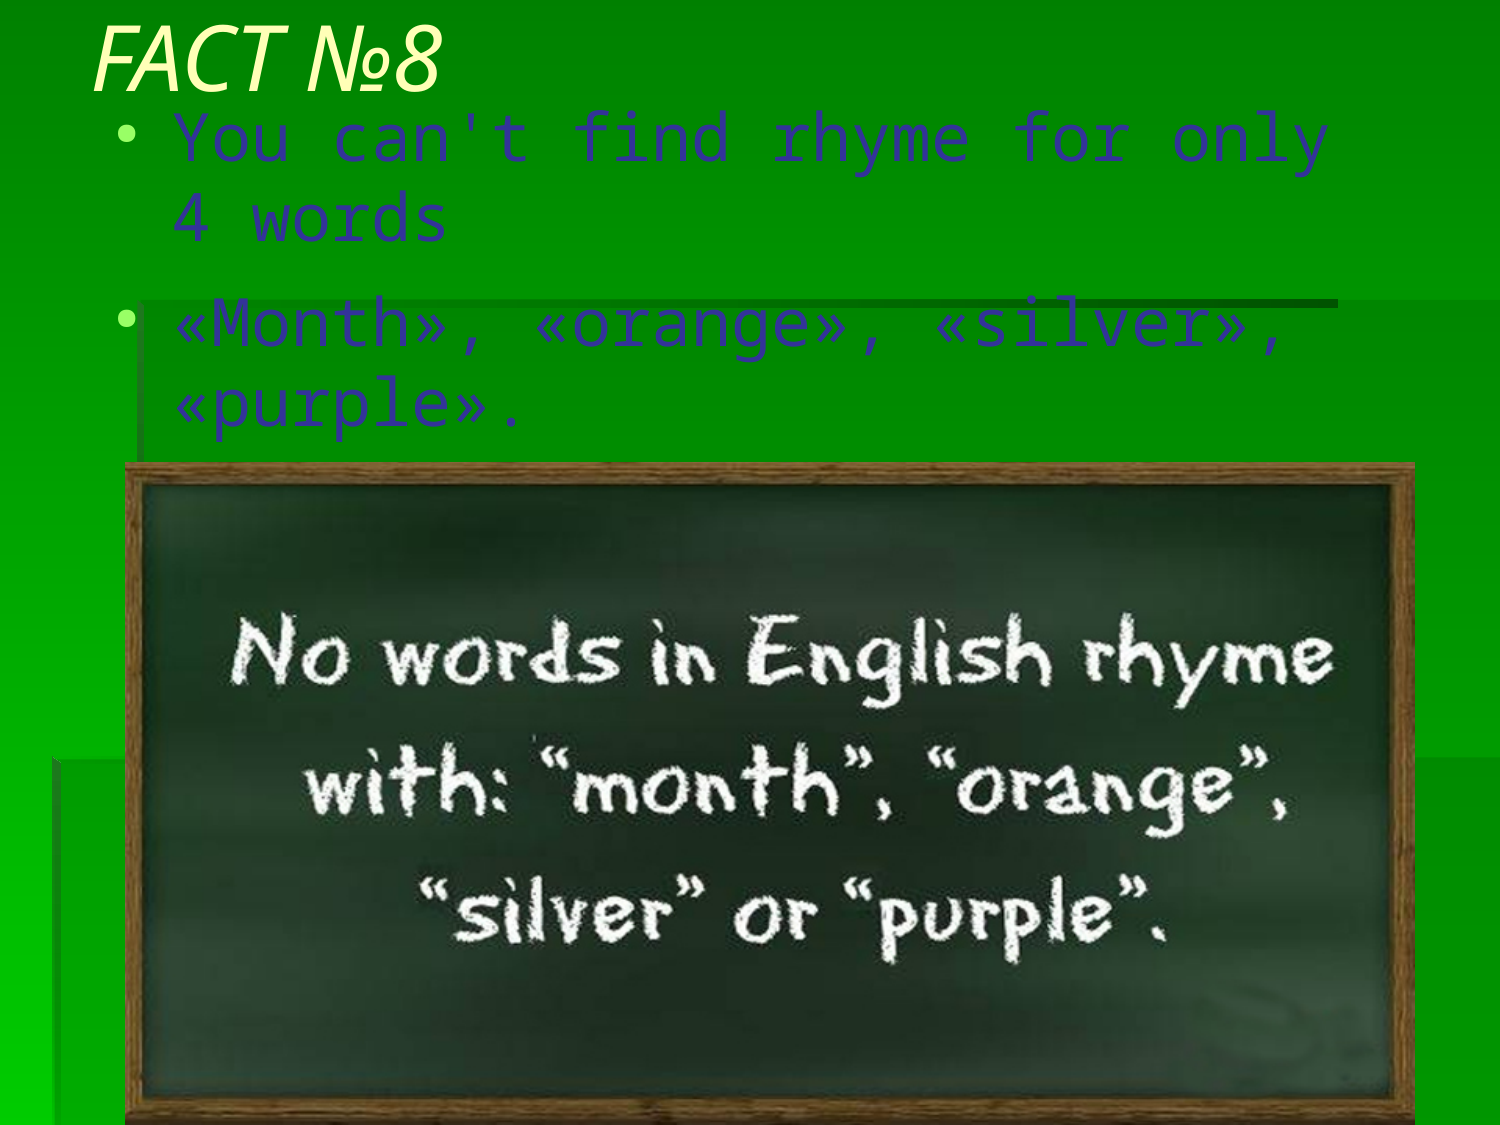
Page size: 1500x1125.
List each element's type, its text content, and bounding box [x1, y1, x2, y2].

picture [124, 462, 1415, 1125]
list You can't find rhyme for only 4 words «Month», «orange», «silver», «purple». [99, 87, 1414, 776]
title FACT №8 [74, 0, 1451, 173]
